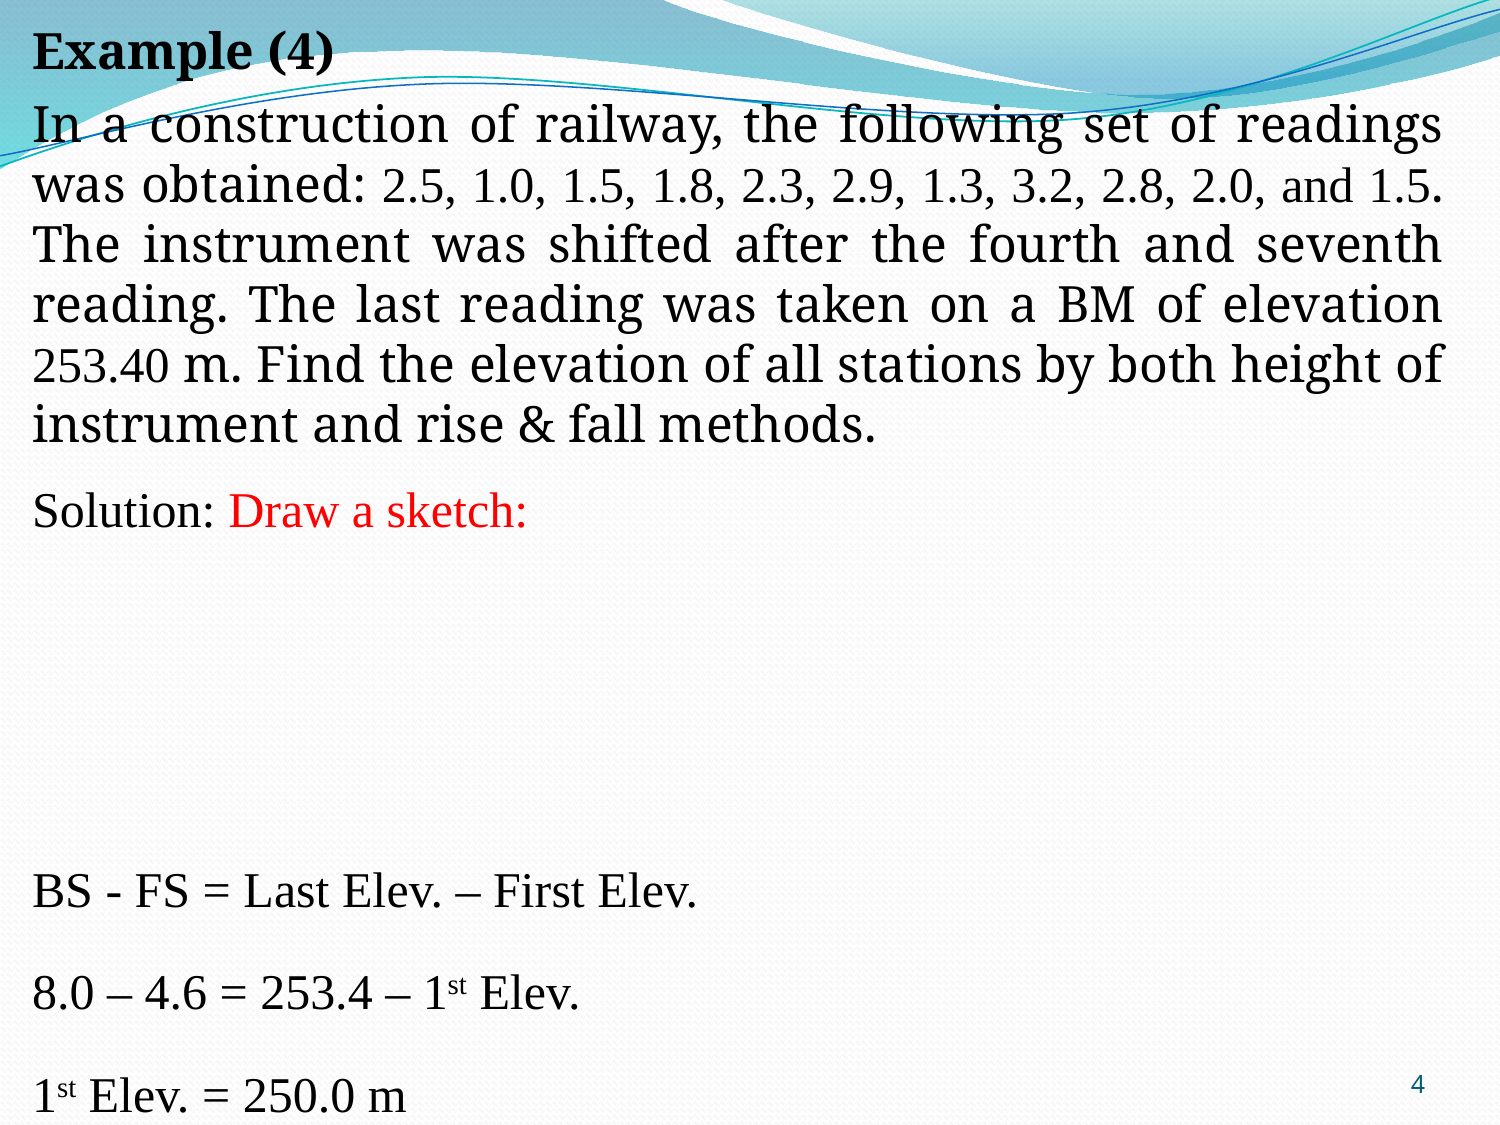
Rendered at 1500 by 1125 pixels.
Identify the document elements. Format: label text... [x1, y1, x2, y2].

slide_number 4 [1299, 1042, 1425, 1103]
